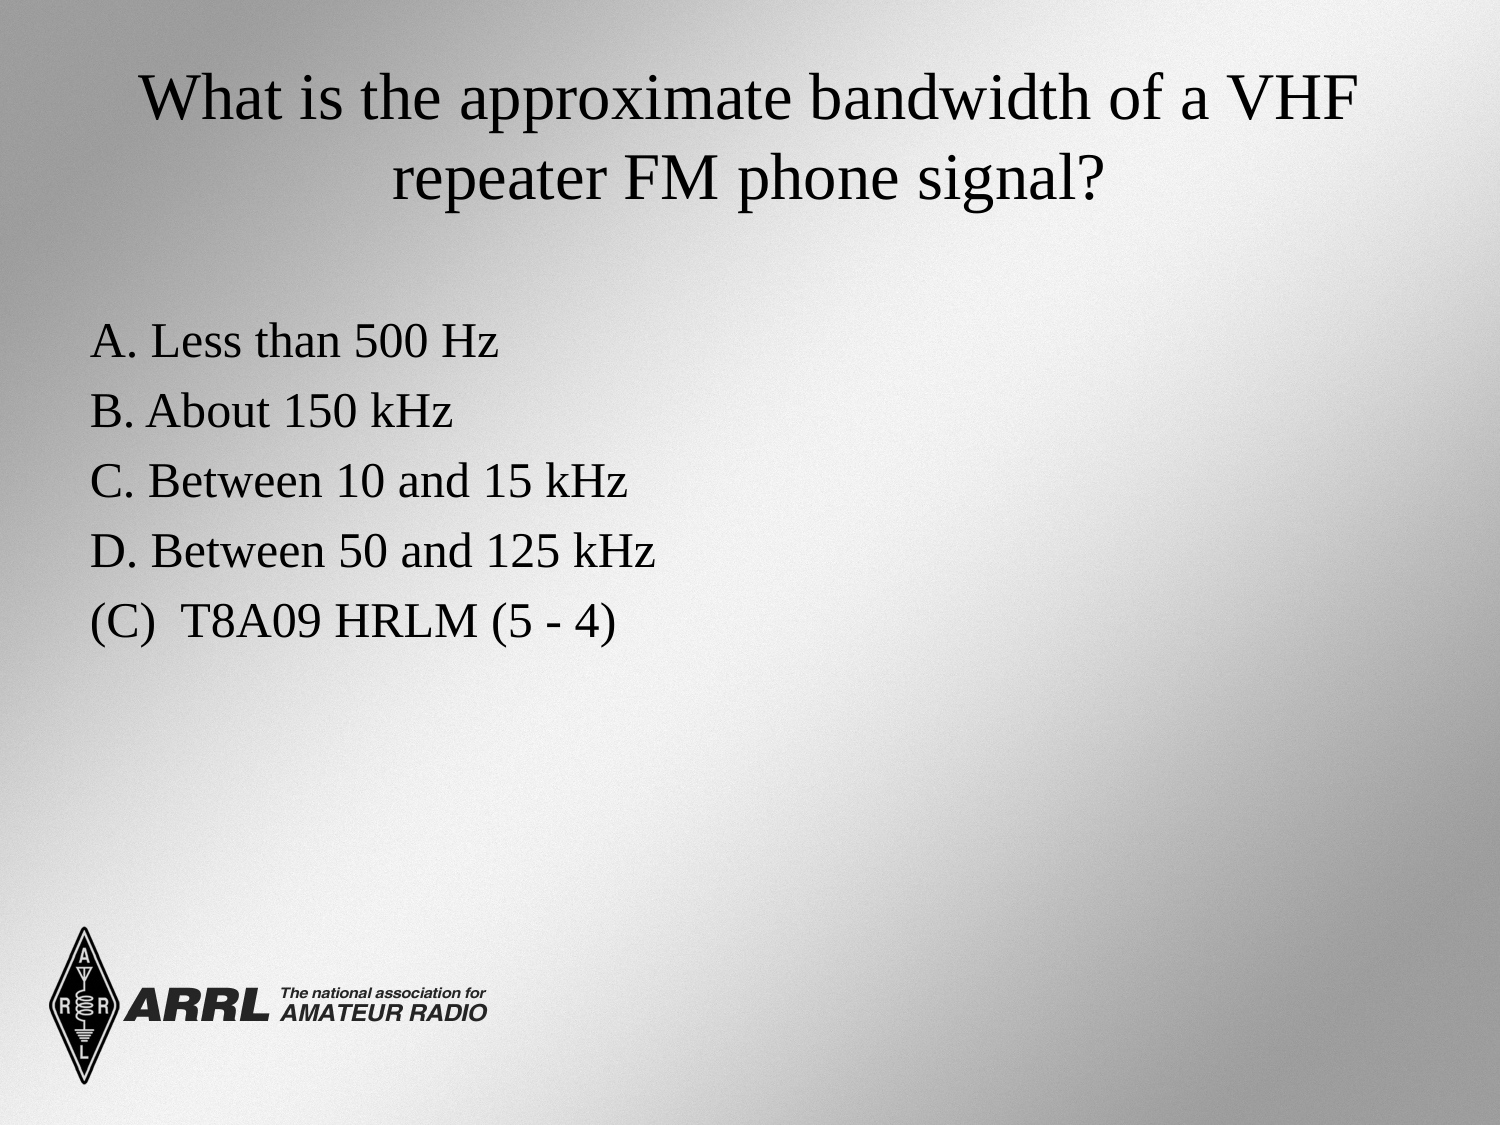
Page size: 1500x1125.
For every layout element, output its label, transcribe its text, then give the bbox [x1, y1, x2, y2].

list A. Less than 500 Hz B. About 150 kHz C. Between 10 and 15 kHz D. Between 50 and 125 kHz (C) T8A09 HRLM (5 - 4) [75, 299, 1425, 1005]
title What is the approximate bandwidth of a VHF repeater FM phone signal? [75, 45, 1425, 233]
picture [0, 0, 1500, 1125]
